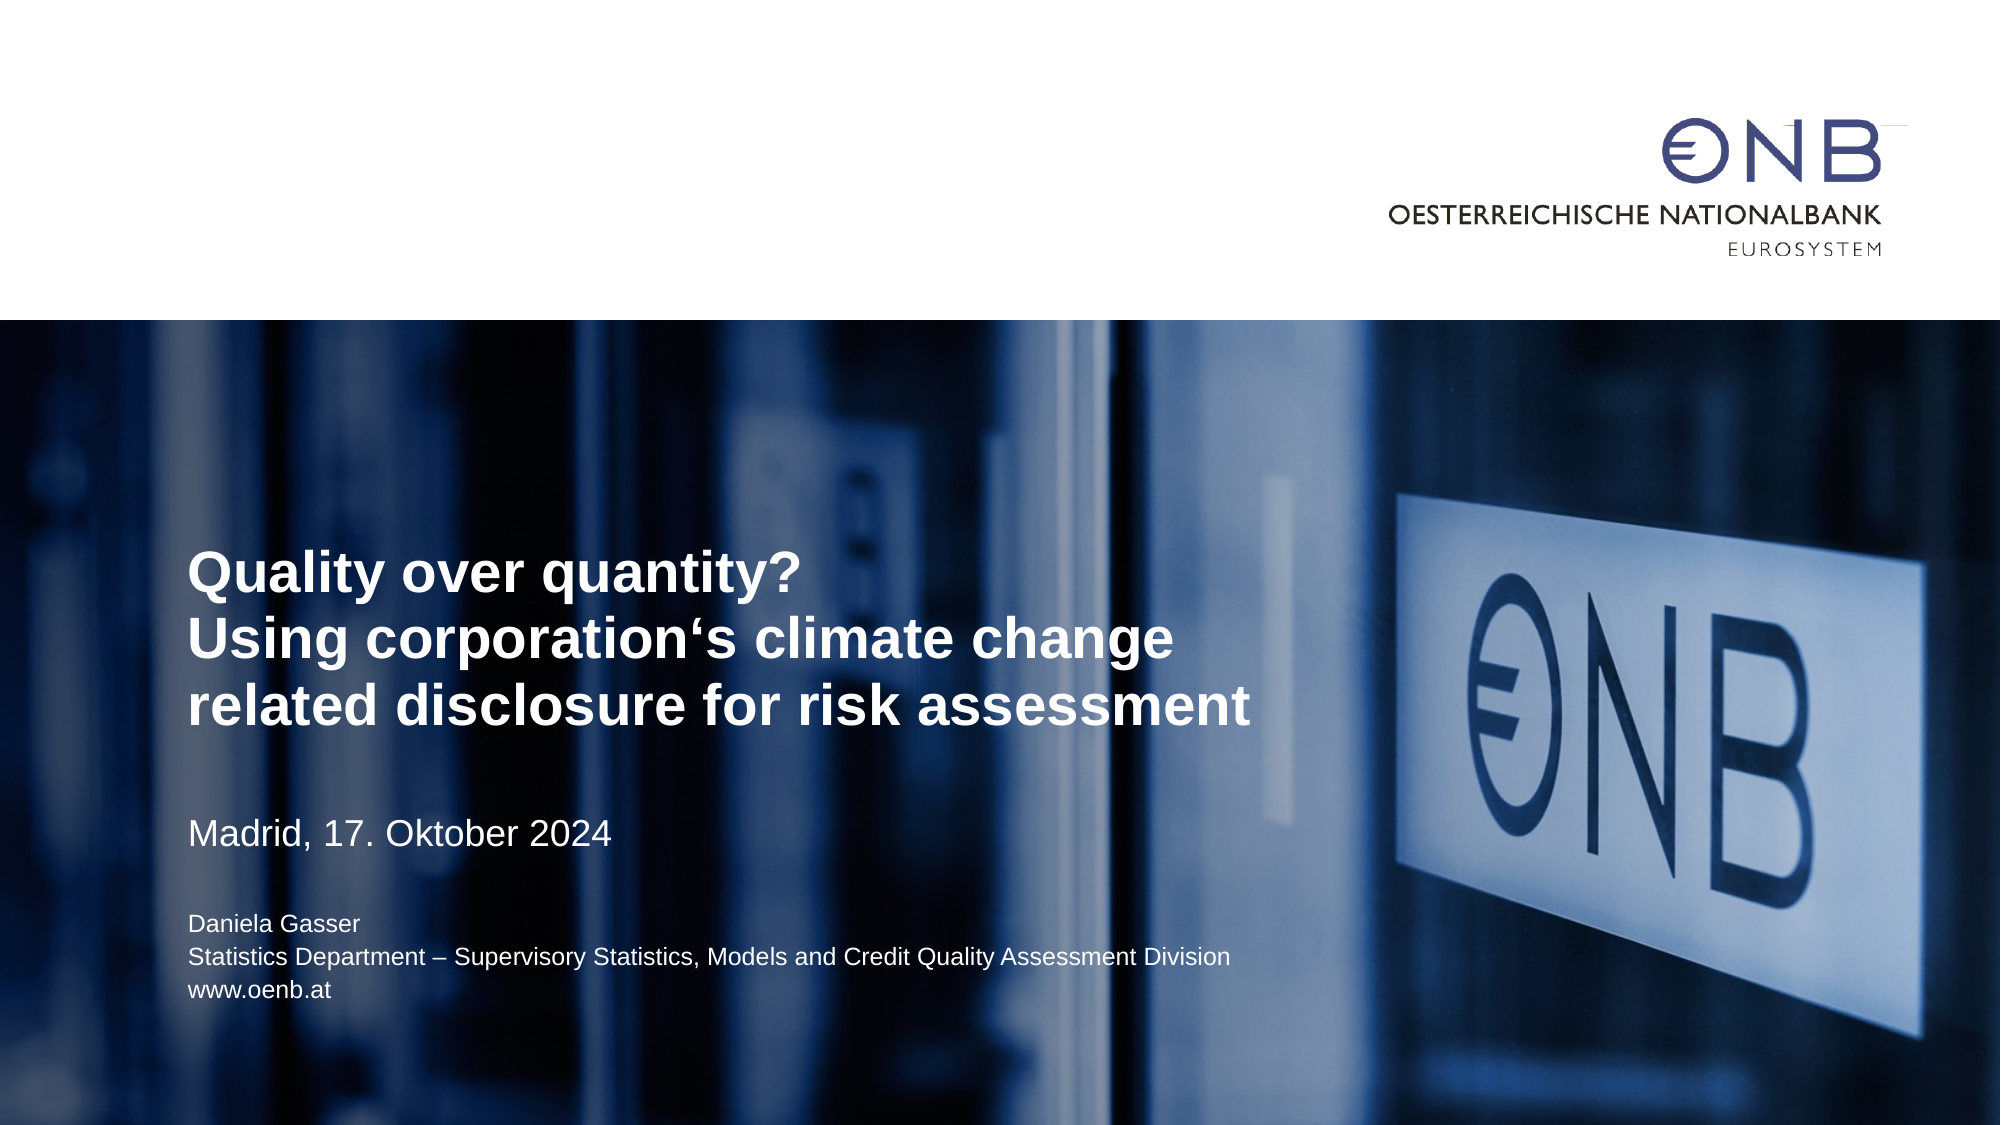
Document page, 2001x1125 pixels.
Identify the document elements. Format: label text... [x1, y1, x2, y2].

picture [0, 320, 2000, 1125]
text_box Quality over quantity? Using corporation‘s climate change related disclosure for risk assessment Madrid, 17. Oktober 2024 Daniela Gasser Statistics Department – Supervisory Statistics, Models and Credit Quality Assessment Division www.oenb.at [173, 529, 1390, 1012]
picture [1389, 118, 1881, 256]
